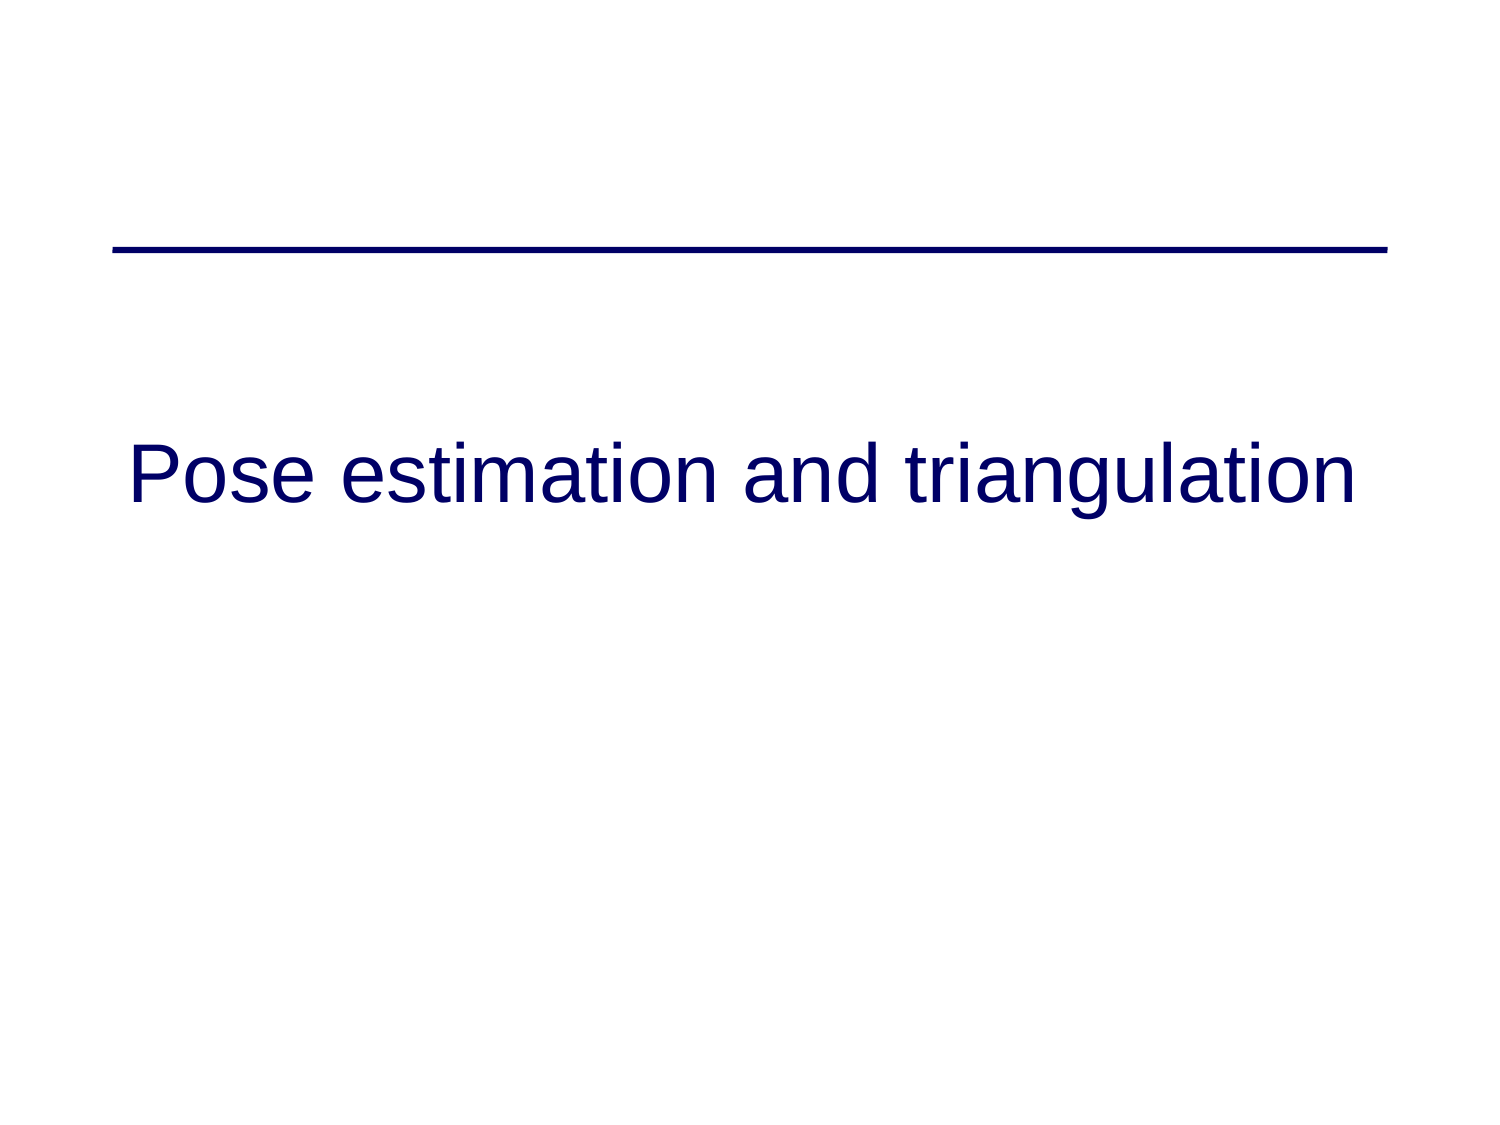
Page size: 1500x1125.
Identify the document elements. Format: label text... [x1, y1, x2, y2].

title Pose estimation and triangulation [112, 375, 1388, 563]
